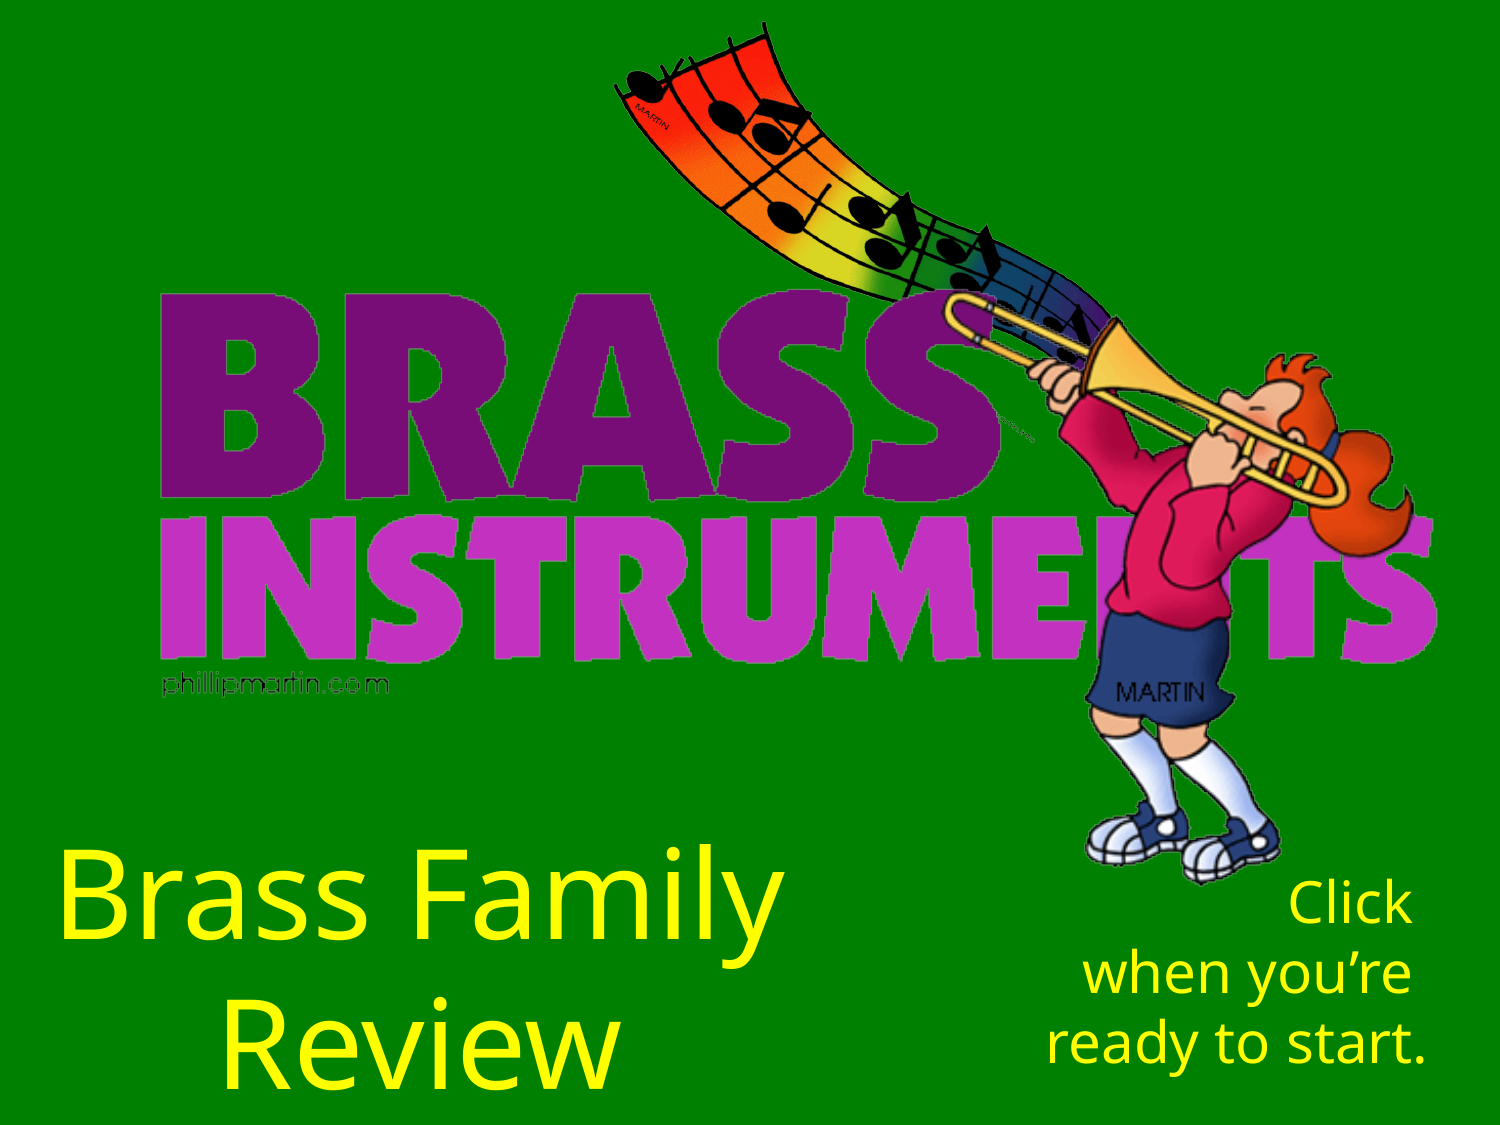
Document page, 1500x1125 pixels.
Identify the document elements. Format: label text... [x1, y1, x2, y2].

text_box Click when you’re ready to start. [1030, 899, 1444, 1083]
picture [138, 0, 1466, 891]
text_box Brass Family Review [37, 806, 801, 1122]
